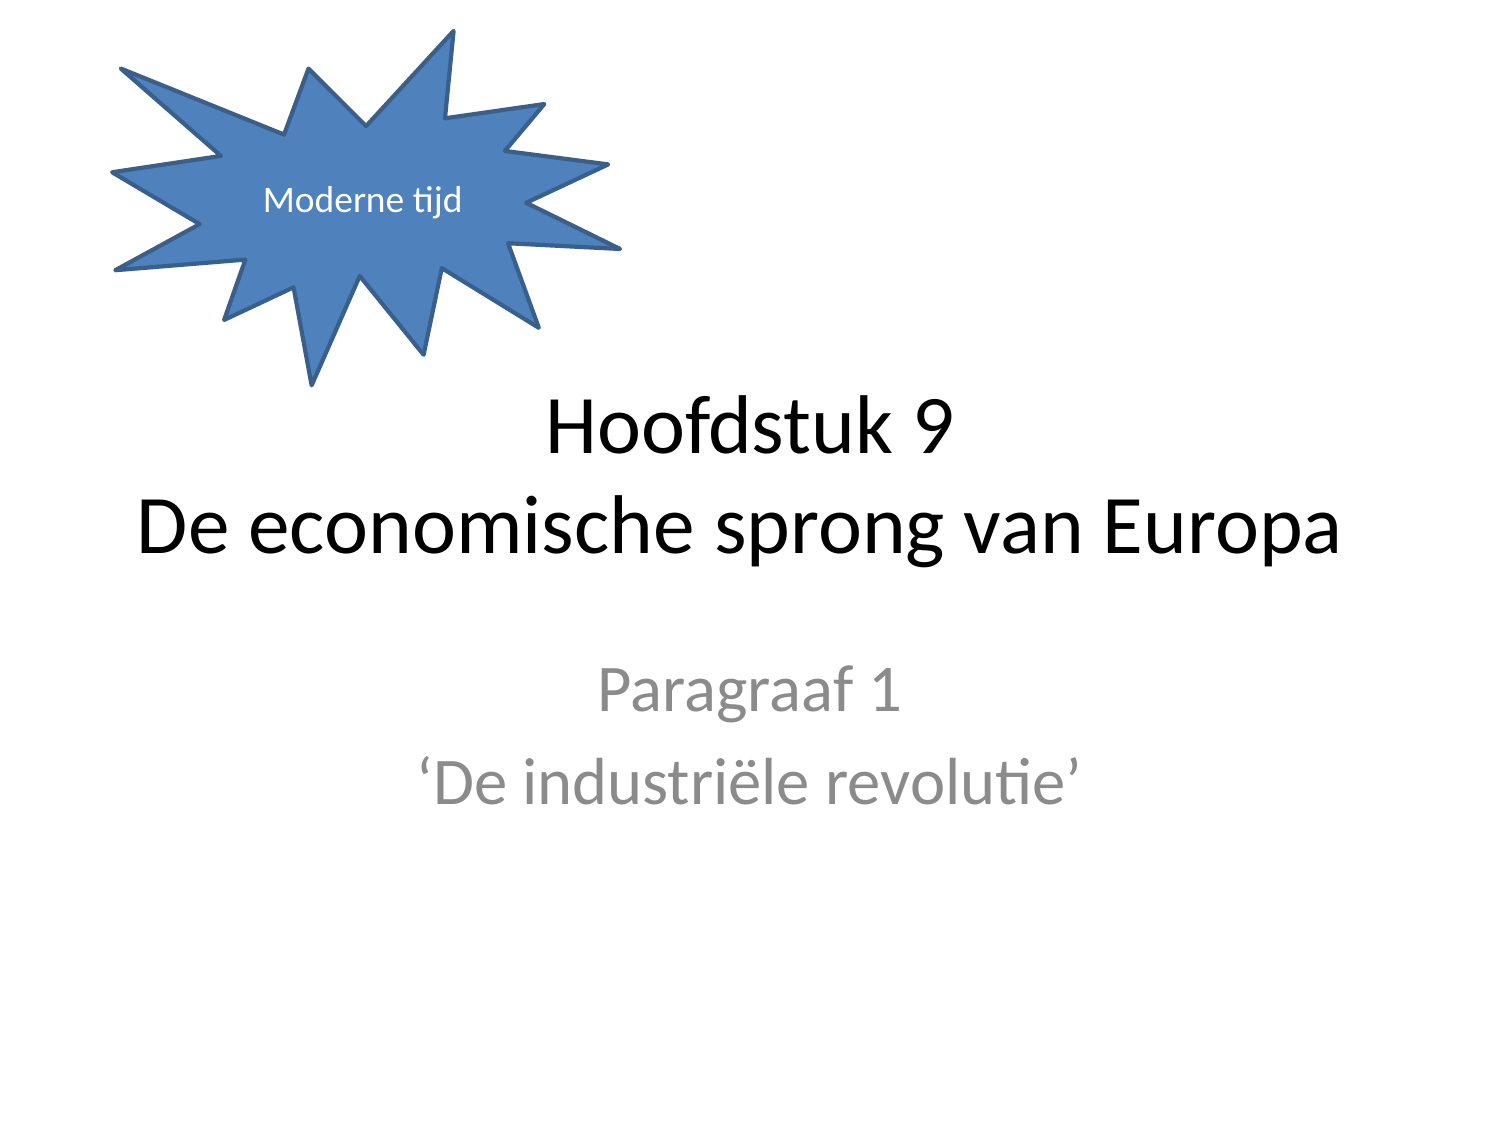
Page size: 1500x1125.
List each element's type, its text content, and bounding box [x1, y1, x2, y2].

text_box Moderne tijd [110, 29, 623, 388]
subtitle Paragraaf 1 ‘De industriële revolutie’ [225, 637, 1275, 925]
title Hoofdstuk 9 De economische sprong van Europa [112, 349, 1388, 591]
